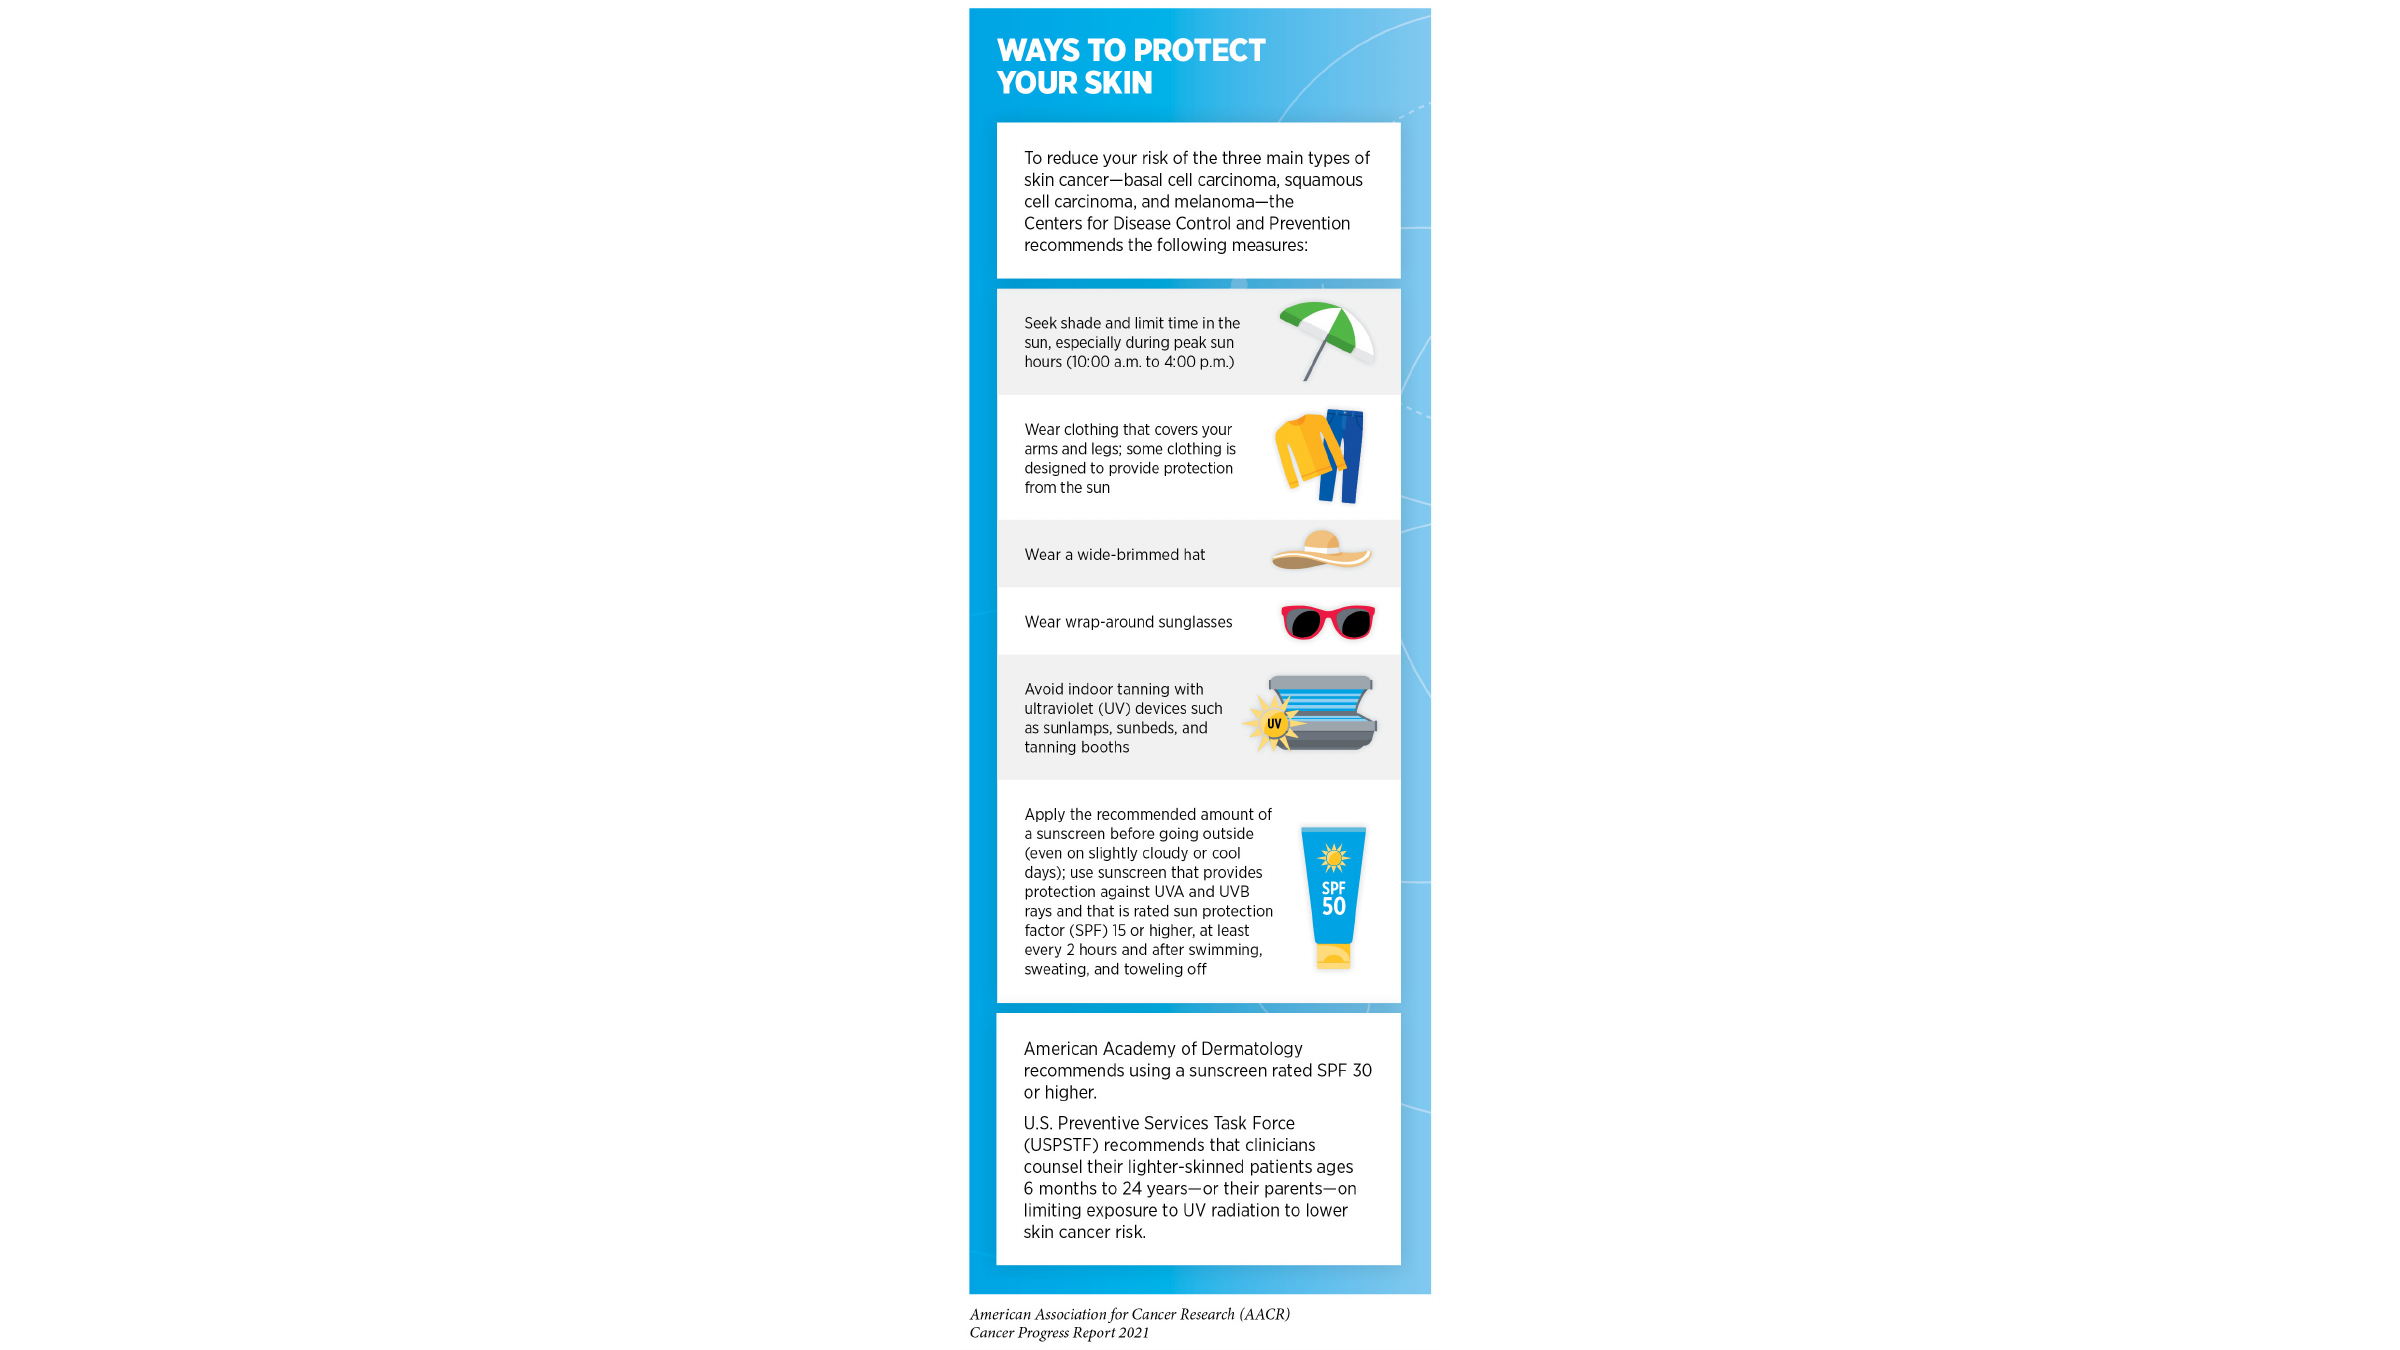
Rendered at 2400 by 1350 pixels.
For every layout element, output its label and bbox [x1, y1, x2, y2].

picture [960, 0, 1440, 1350]
